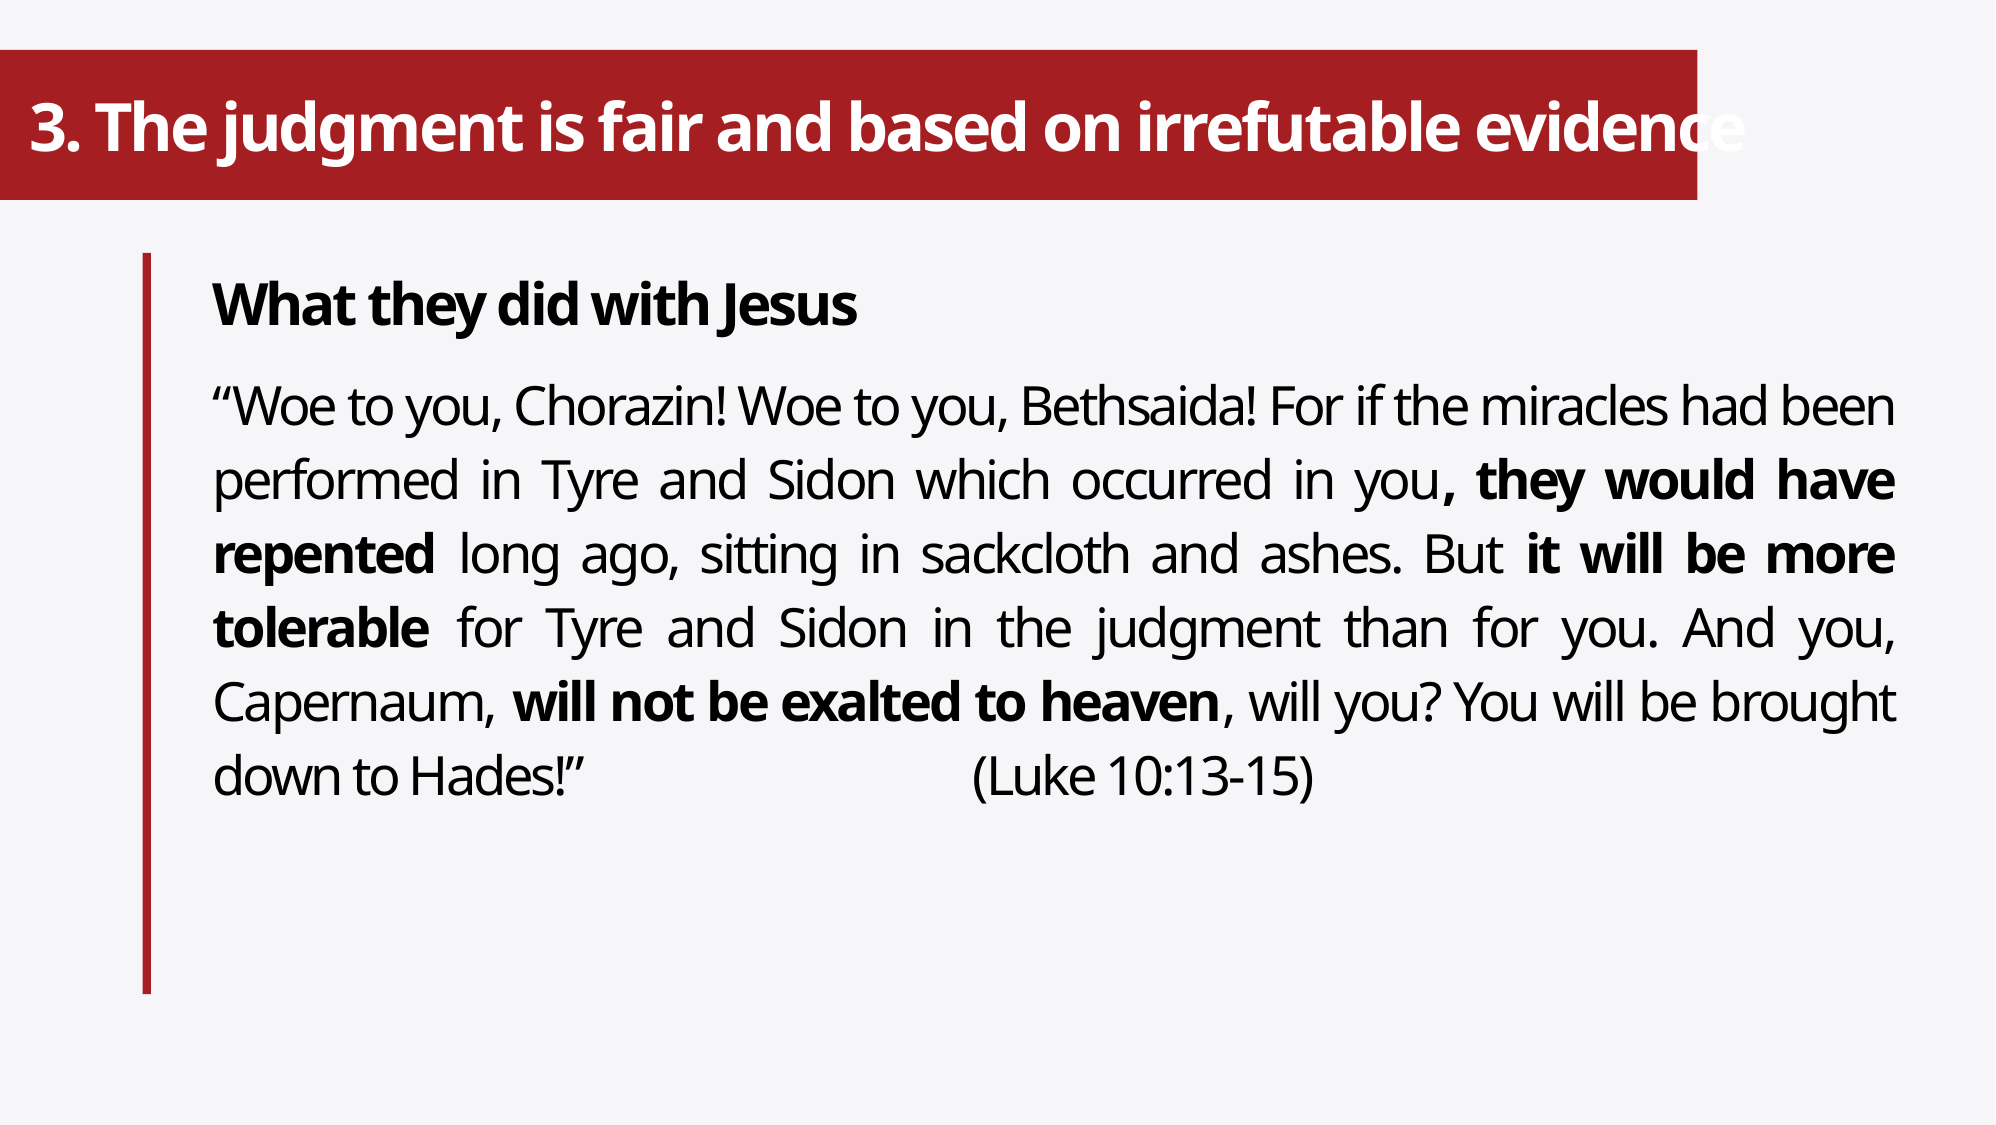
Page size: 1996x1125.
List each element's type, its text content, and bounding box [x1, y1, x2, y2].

subtitle What they did with Jesus “Woe to you, Chorazin! Woe to you, Bethsaida! For if the miracles had been performed in Tyre and Sidon which occurred in you, they would have repented long ago, sitting in sackcloth and ashes. But it will be more tolerable for Tyre and Sidon in the judgment than for you. And you, Capernaum, will not be exalted to heaven, will you? You will be brought down to Hades!” (Luke 10:13-15) [197, 249, 1910, 1000]
title 3. The judgment is fair and based on irrefutable evidence [14, 62, 1810, 188]
text_box [1583, 48, 1700, 62]
text_box [1583, 188, 1700, 202]
